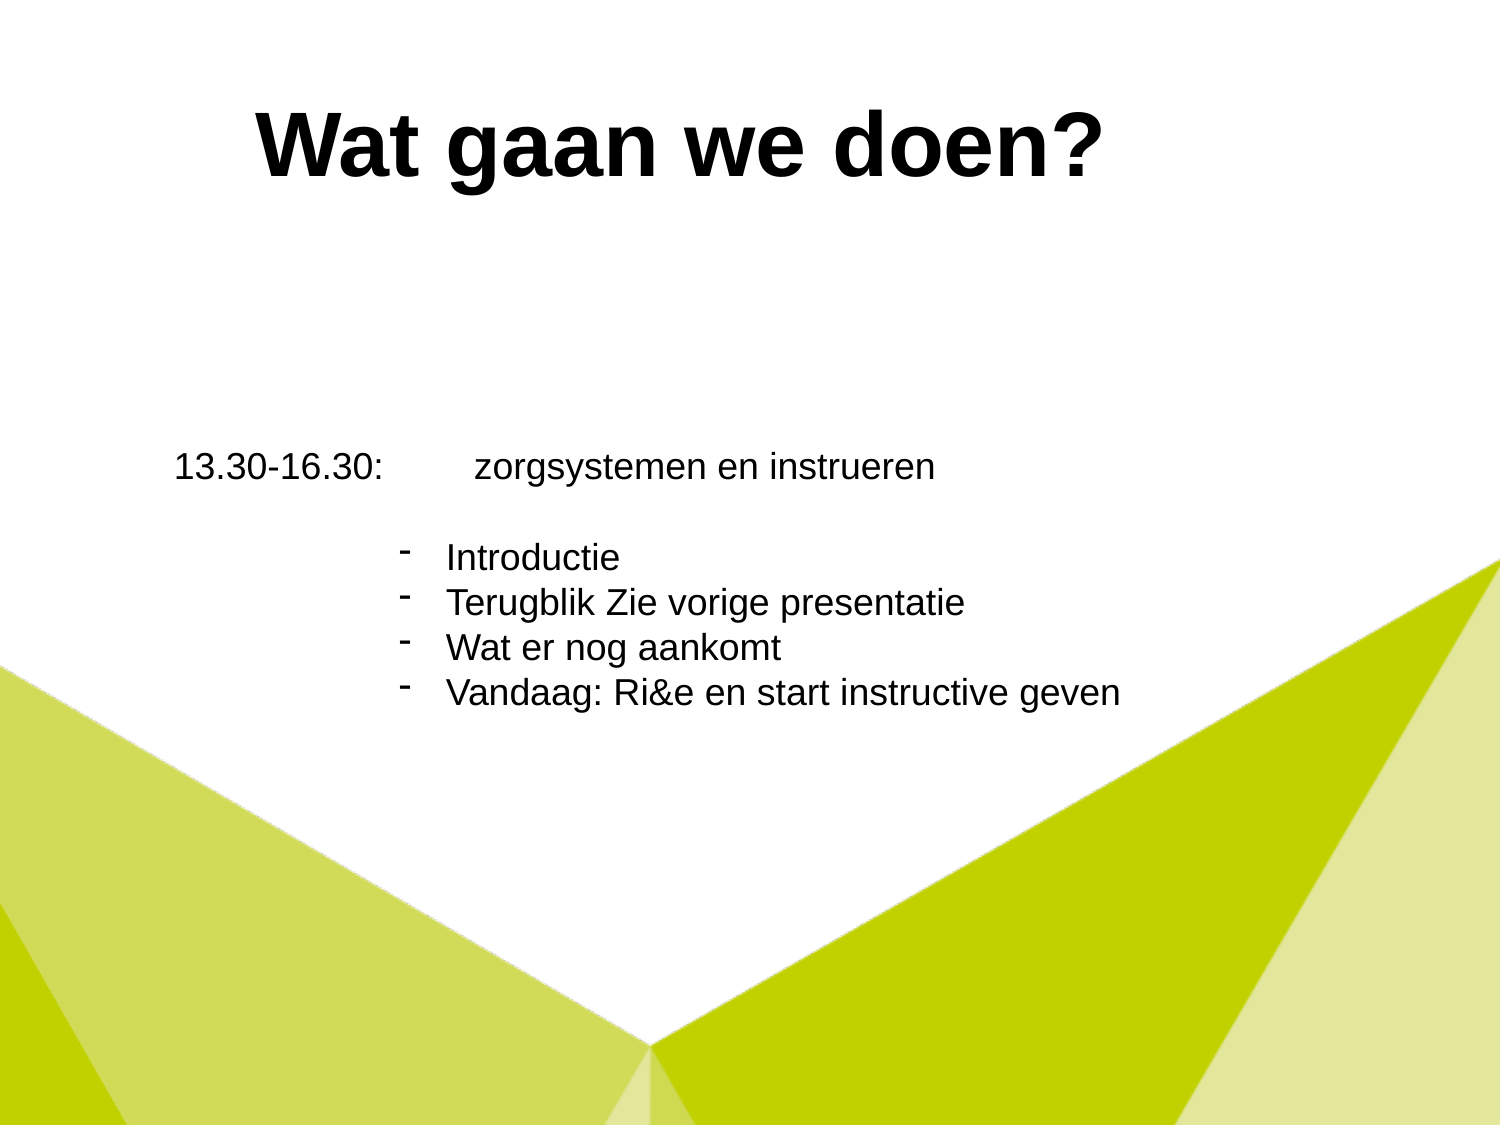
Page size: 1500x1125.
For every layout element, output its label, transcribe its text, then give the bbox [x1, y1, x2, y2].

picture [0, 485, 1500, 1125]
text_box Wat gaan we doen? [65, 77, 1297, 202]
text_box 13.30-16.30: zorgsystemen en instrueren Introductie Terugblik Zie vorige presentatie Wat er nog aankomt Vandaag: Ri&e en start instructive geven [159, 435, 1316, 483]
